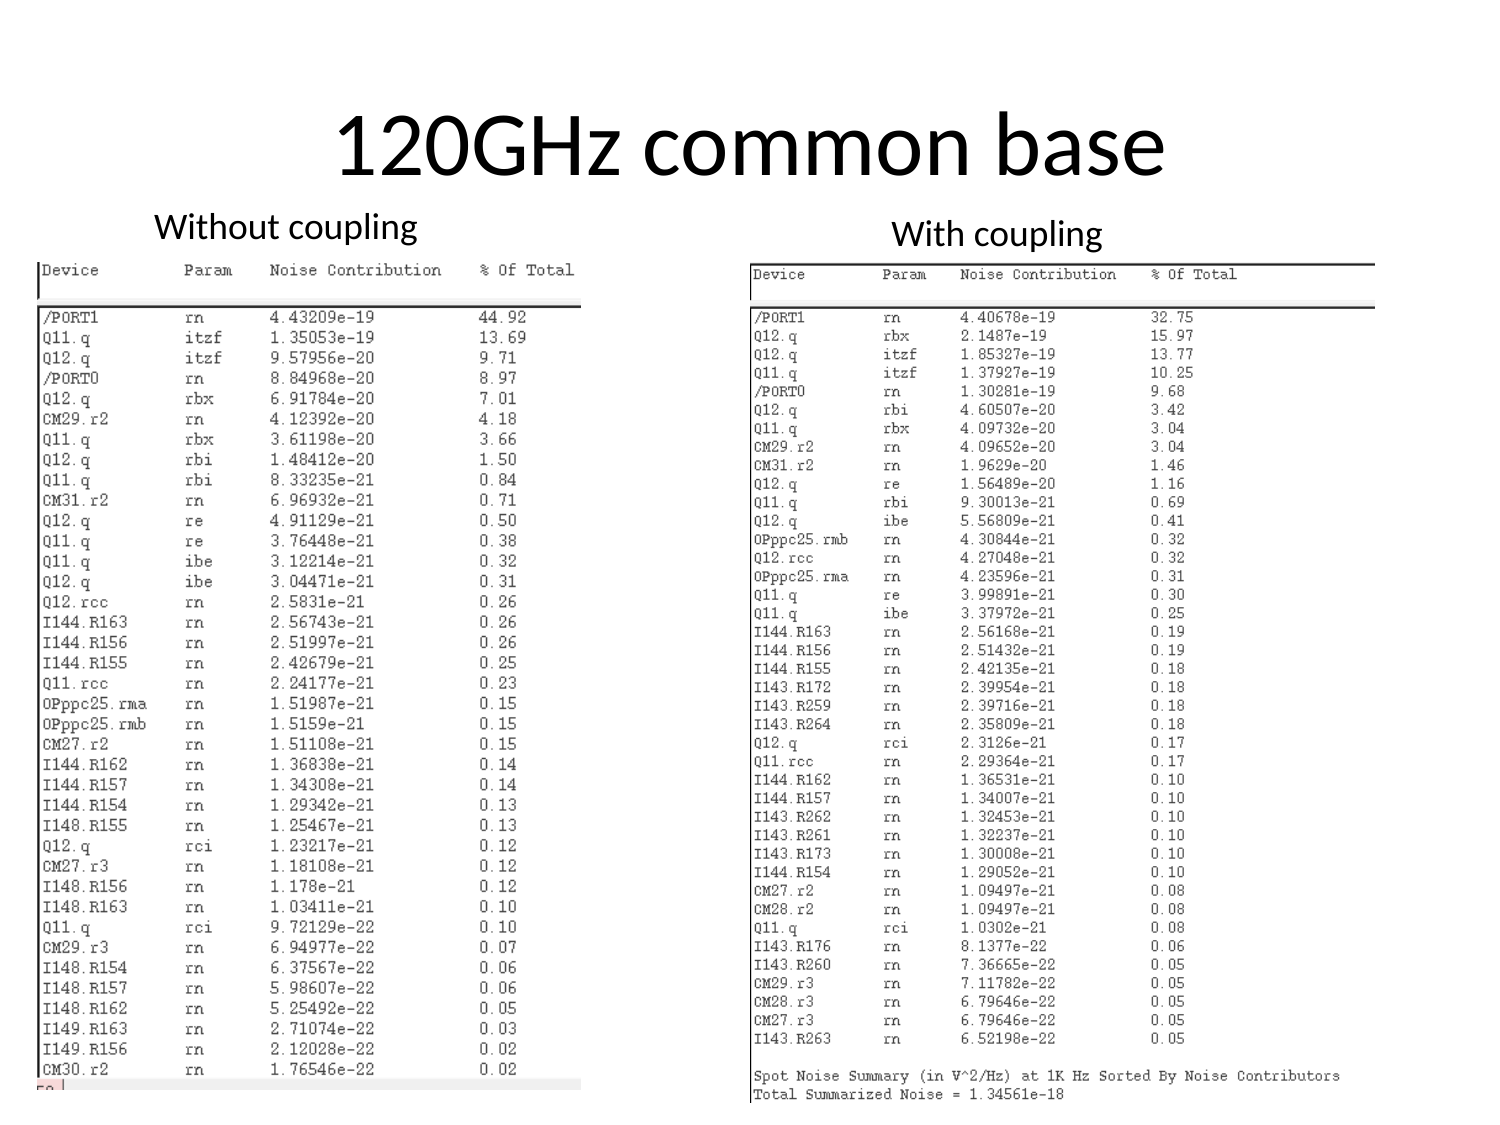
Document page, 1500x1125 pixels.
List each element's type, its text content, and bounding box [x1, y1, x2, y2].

title 120GHz common base [75, 45, 1425, 233]
picture [37, 262, 581, 1091]
picture [749, 262, 1375, 1103]
text_box Without coupling [139, 194, 433, 255]
text_box With coupling [876, 201, 1119, 260]
